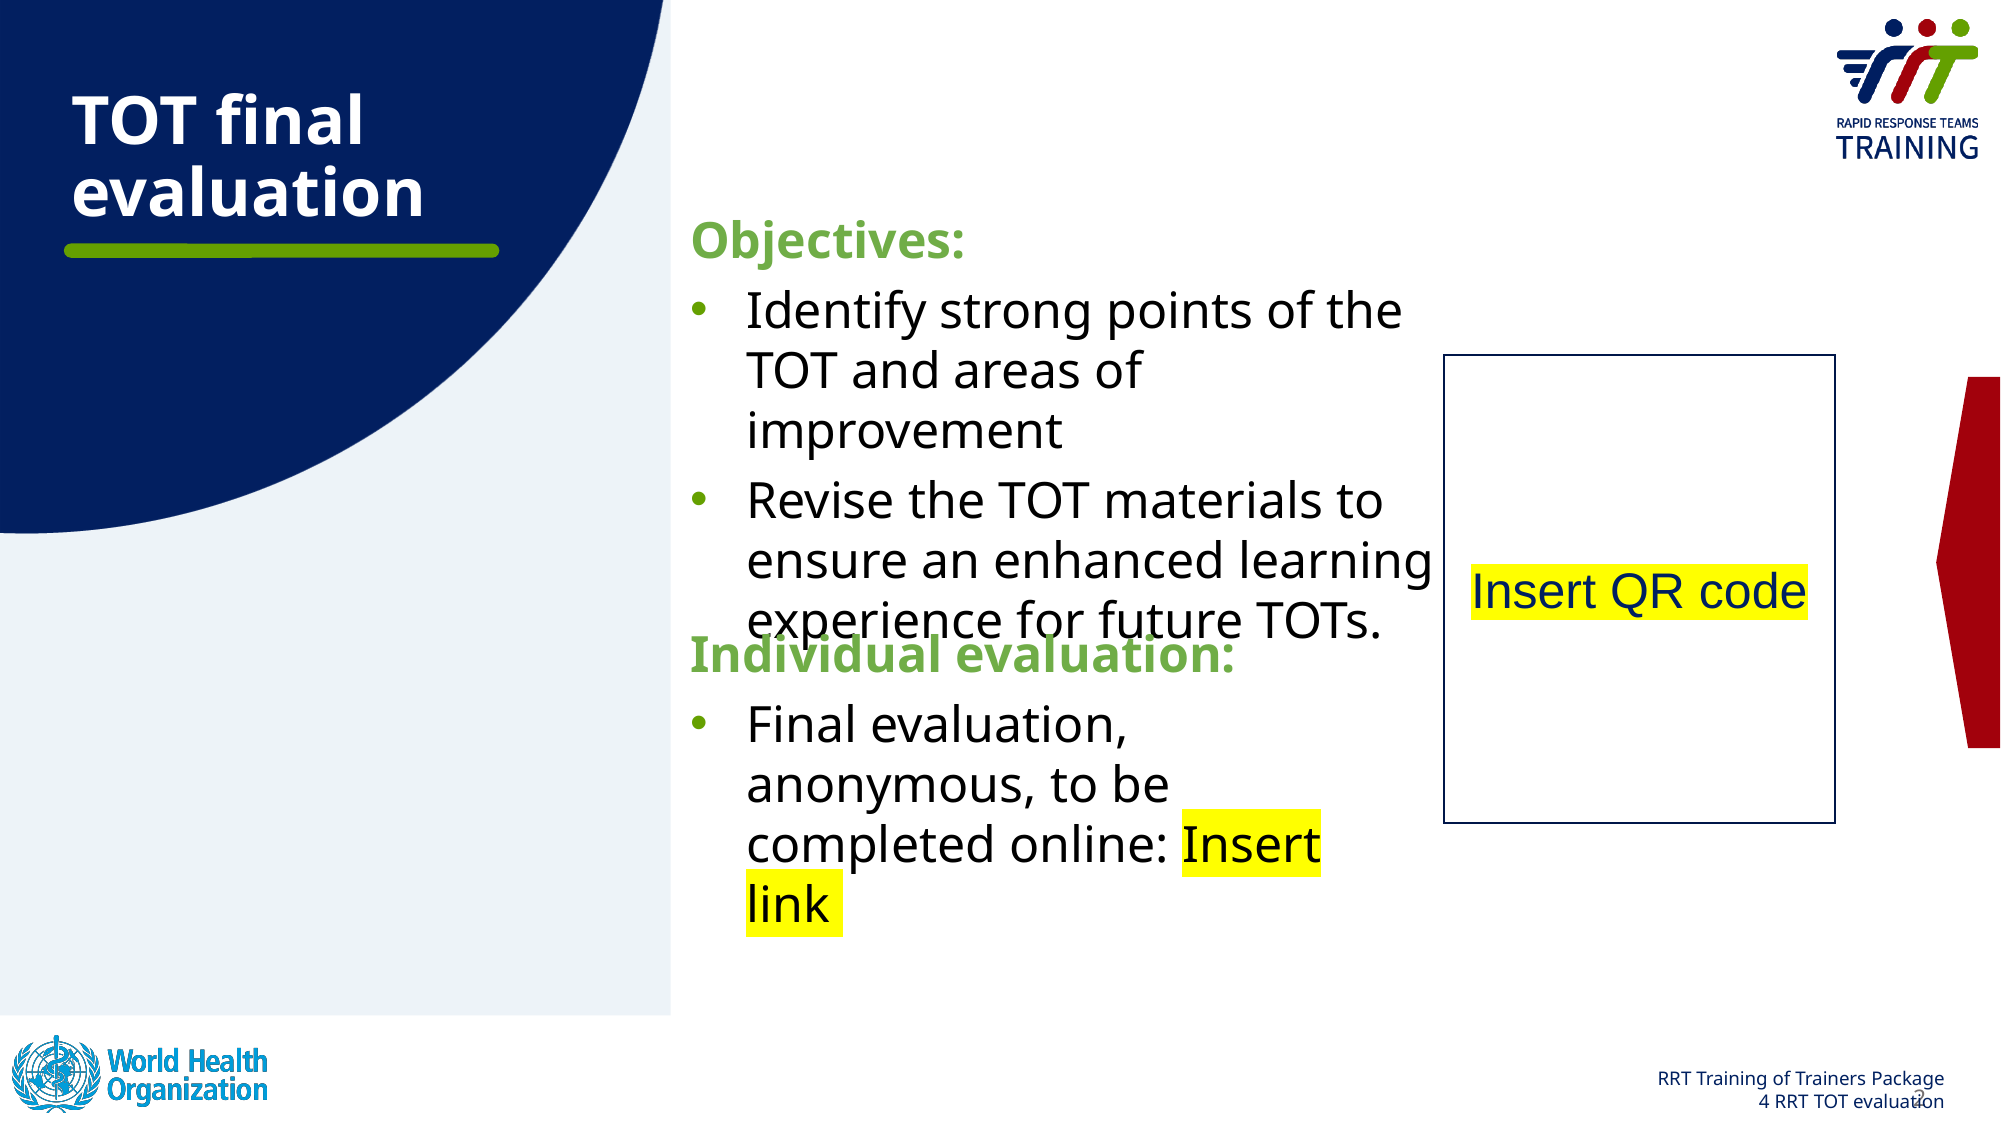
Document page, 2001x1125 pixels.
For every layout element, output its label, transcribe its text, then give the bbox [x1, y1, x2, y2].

picture [46, 1056, 54, 1062]
picture [36, 1088, 78, 1105]
text_box Objectives: Identify strong points of the TOT and areas of improvement Revise the TOT materials to ensure an enhanced learning experience for future TOTs. [674, 201, 1482, 878]
picture [40, 1062, 47, 1070]
text_box Insert QR code [1443, 354, 1836, 824]
text_box Individual evaluation: Final evaluation, anonymous, to be completed online: Insert link [675, 614, 1372, 862]
picture [12, 1083, 48, 1113]
picture [22, 1062, 26, 1077]
picture [34, 1054, 43, 1078]
picture [30, 1083, 37, 1091]
picture [50, 1108, 62, 1113]
picture [12, 1035, 54, 1068]
picture [24, 1054, 36, 1087]
picture [59, 1035, 267, 1113]
picture [71, 1053, 90, 1091]
picture [0, 0, 670, 538]
title TOT final evaluation [56, 0, 592, 317]
